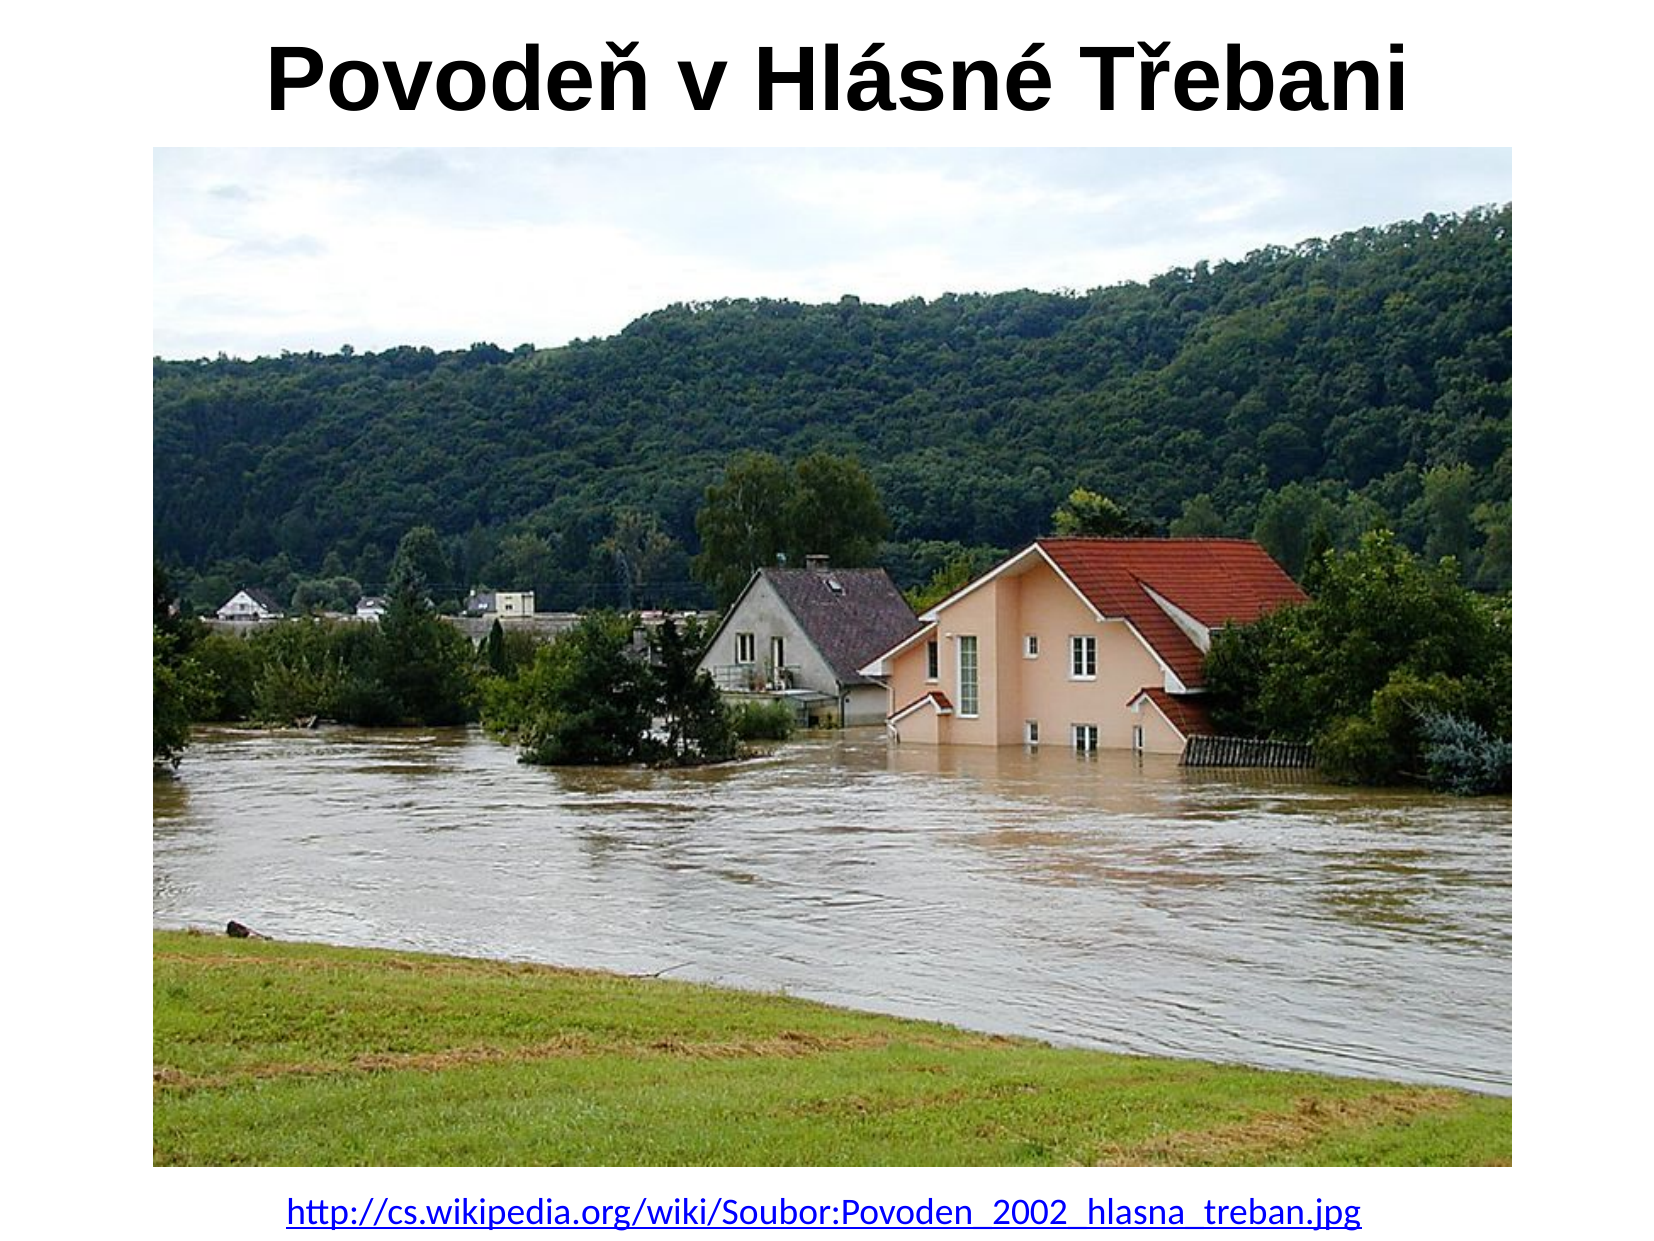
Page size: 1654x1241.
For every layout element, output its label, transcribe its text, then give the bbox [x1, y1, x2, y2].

title Povodeň v Hlásné Třebani [94, 0, 1583, 148]
text_box http://cs.wikipedia.org/wiki/Soubor:Povoden_2002_hlasna_treban.jpg [271, 1179, 1453, 1240]
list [153, 147, 1513, 1167]
